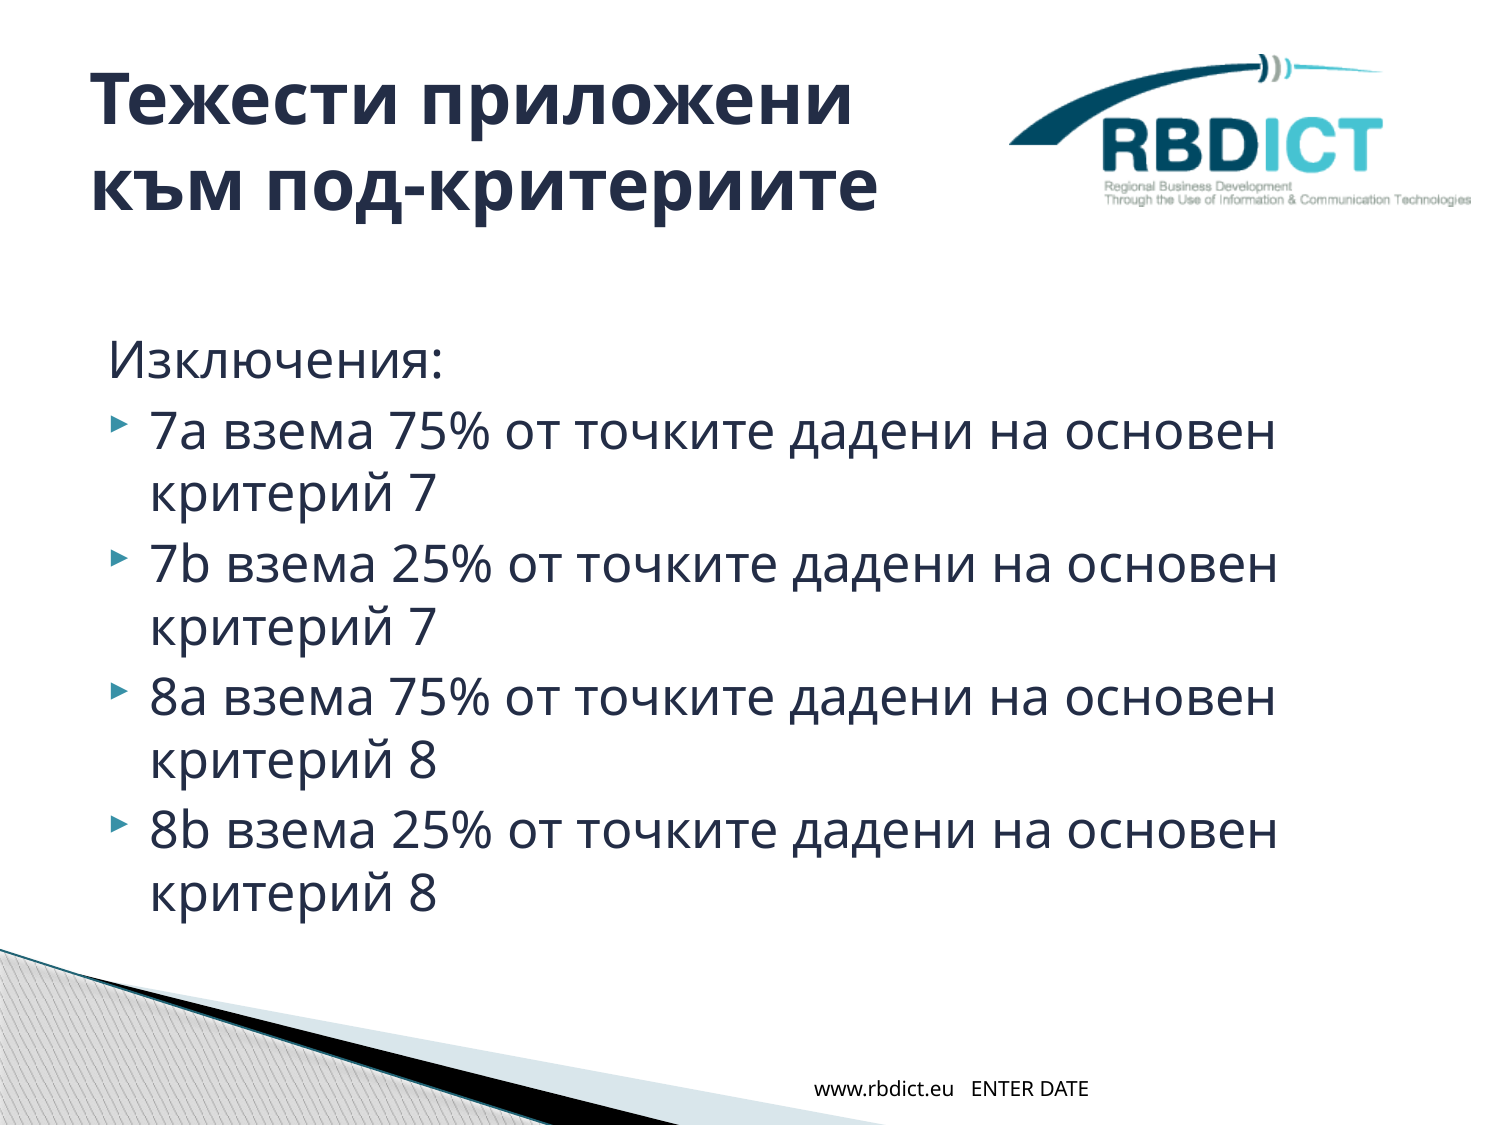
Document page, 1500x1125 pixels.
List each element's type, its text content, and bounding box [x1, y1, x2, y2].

list Изключения: 7a взема 75% от точките дадени на основен критерий 7 7b взема 25% от точките дадени на основен критерий 7 8a взема 75% от точките дадени на основен критерий 8 8b взема 25% от точките дадени на основен критерий 8 [74, 242, 1426, 986]
title Тежести приложени към под-критериите [75, 45, 1425, 233]
footer www.rbdict.eu ENTER DATE [718, 1051, 1105, 1112]
picture [1425, 54, 1471, 207]
